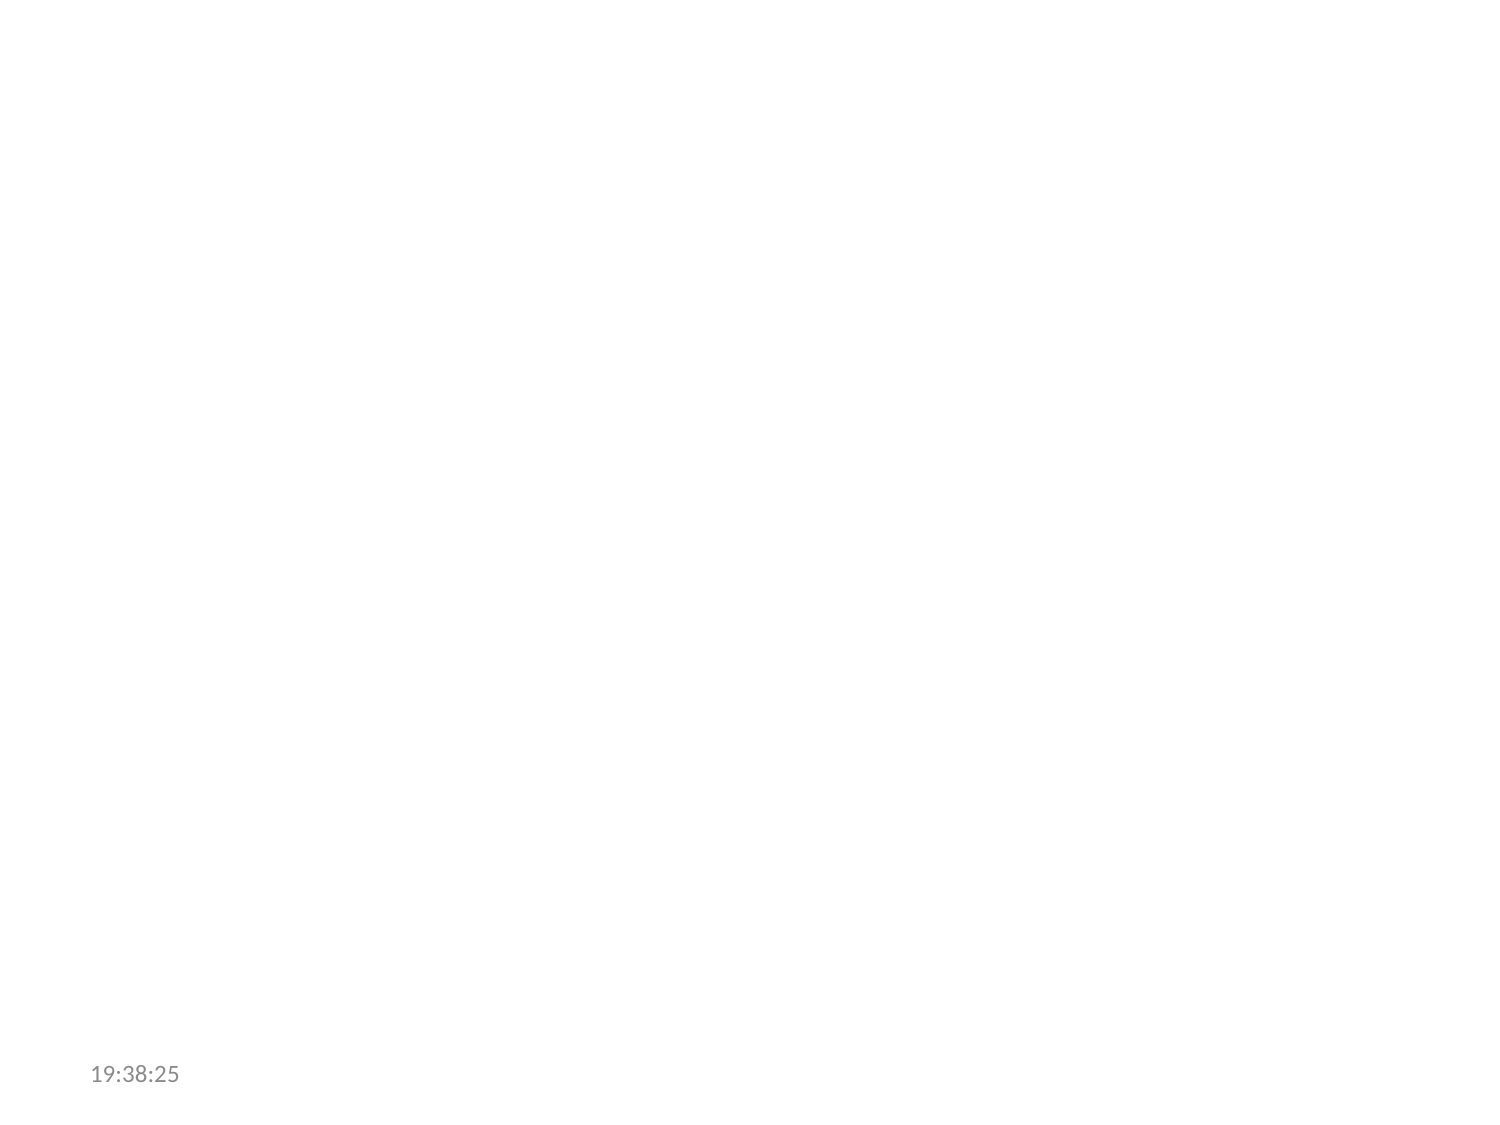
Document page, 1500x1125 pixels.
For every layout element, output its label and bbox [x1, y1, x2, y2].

slide_number [75, 1042, 425, 1103]
